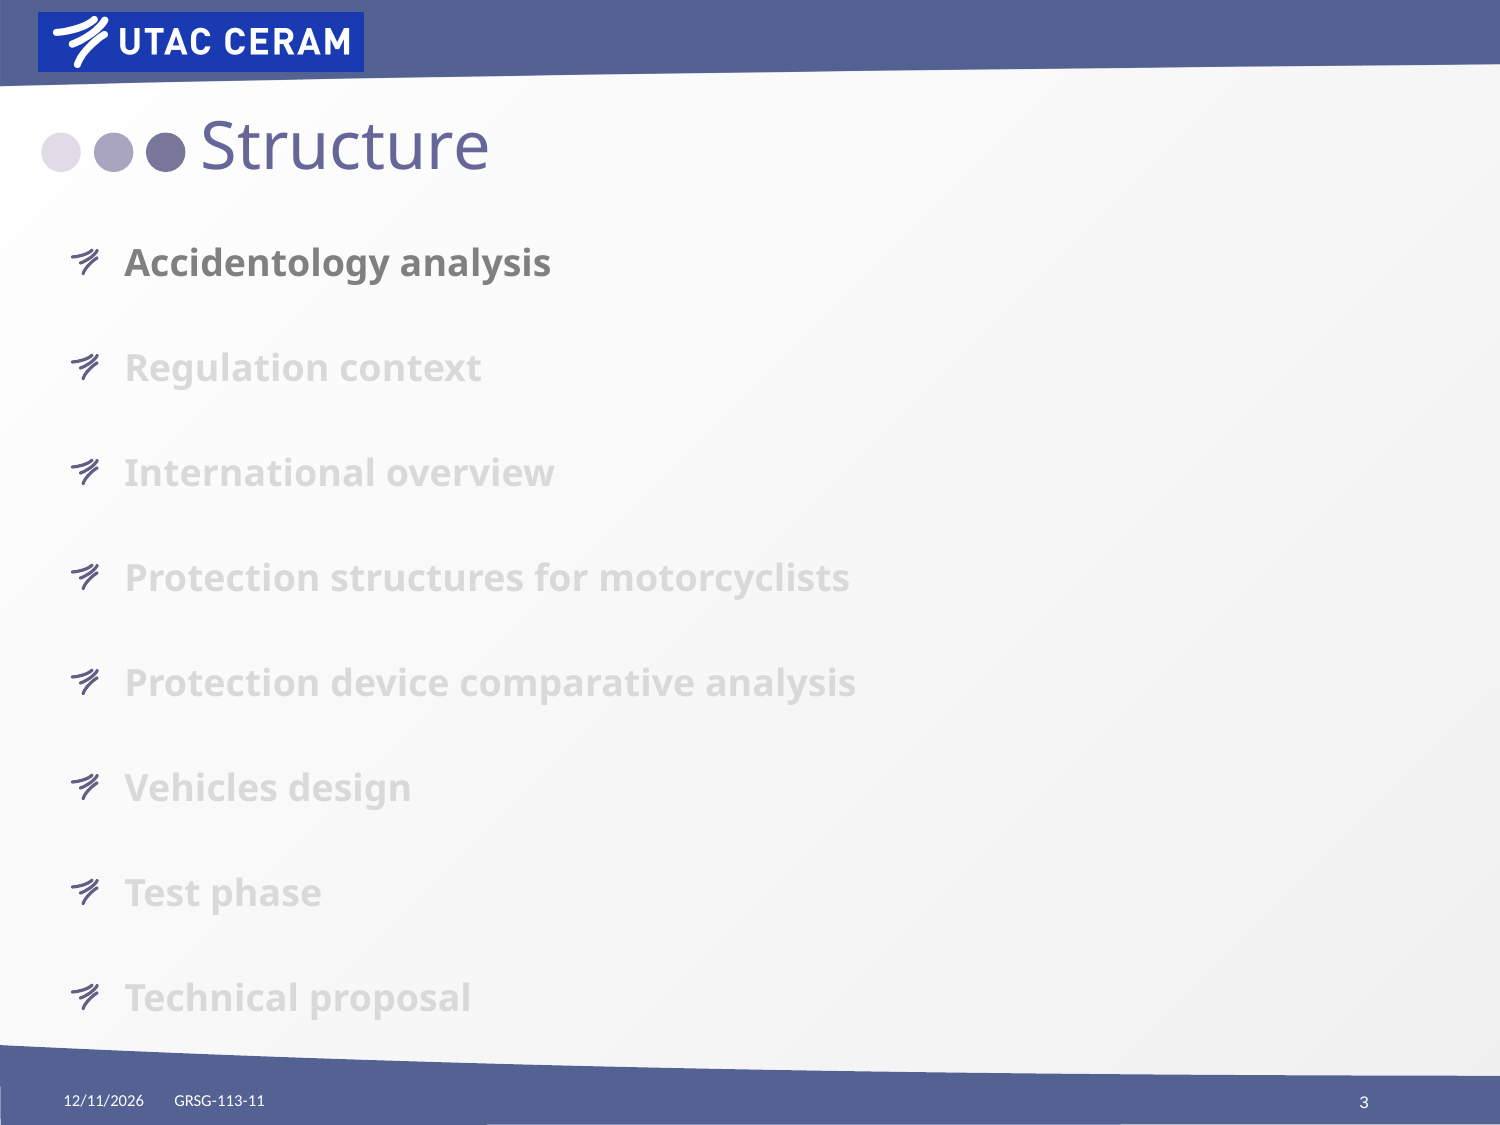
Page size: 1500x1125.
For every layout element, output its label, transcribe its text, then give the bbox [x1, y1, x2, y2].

picture [68, 247, 101, 277]
picture [68, 457, 101, 487]
picture [68, 562, 101, 592]
picture [68, 772, 101, 802]
picture [68, 982, 101, 1012]
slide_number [0, 1069, 159, 1125]
picture [68, 352, 101, 382]
picture [68, 667, 101, 697]
picture [68, 877, 101, 907]
picture [0, 0, 1500, 87]
footer GRSG-113-11 [159, 1069, 999, 1125]
list Accidentology analysis Regulation context International overview Protection structures for motorcyclists Protection device comparative analysis Vehicles design Test phase Technical proposal [53, 231, 1447, 1047]
title Structure [185, 90, 1446, 197]
